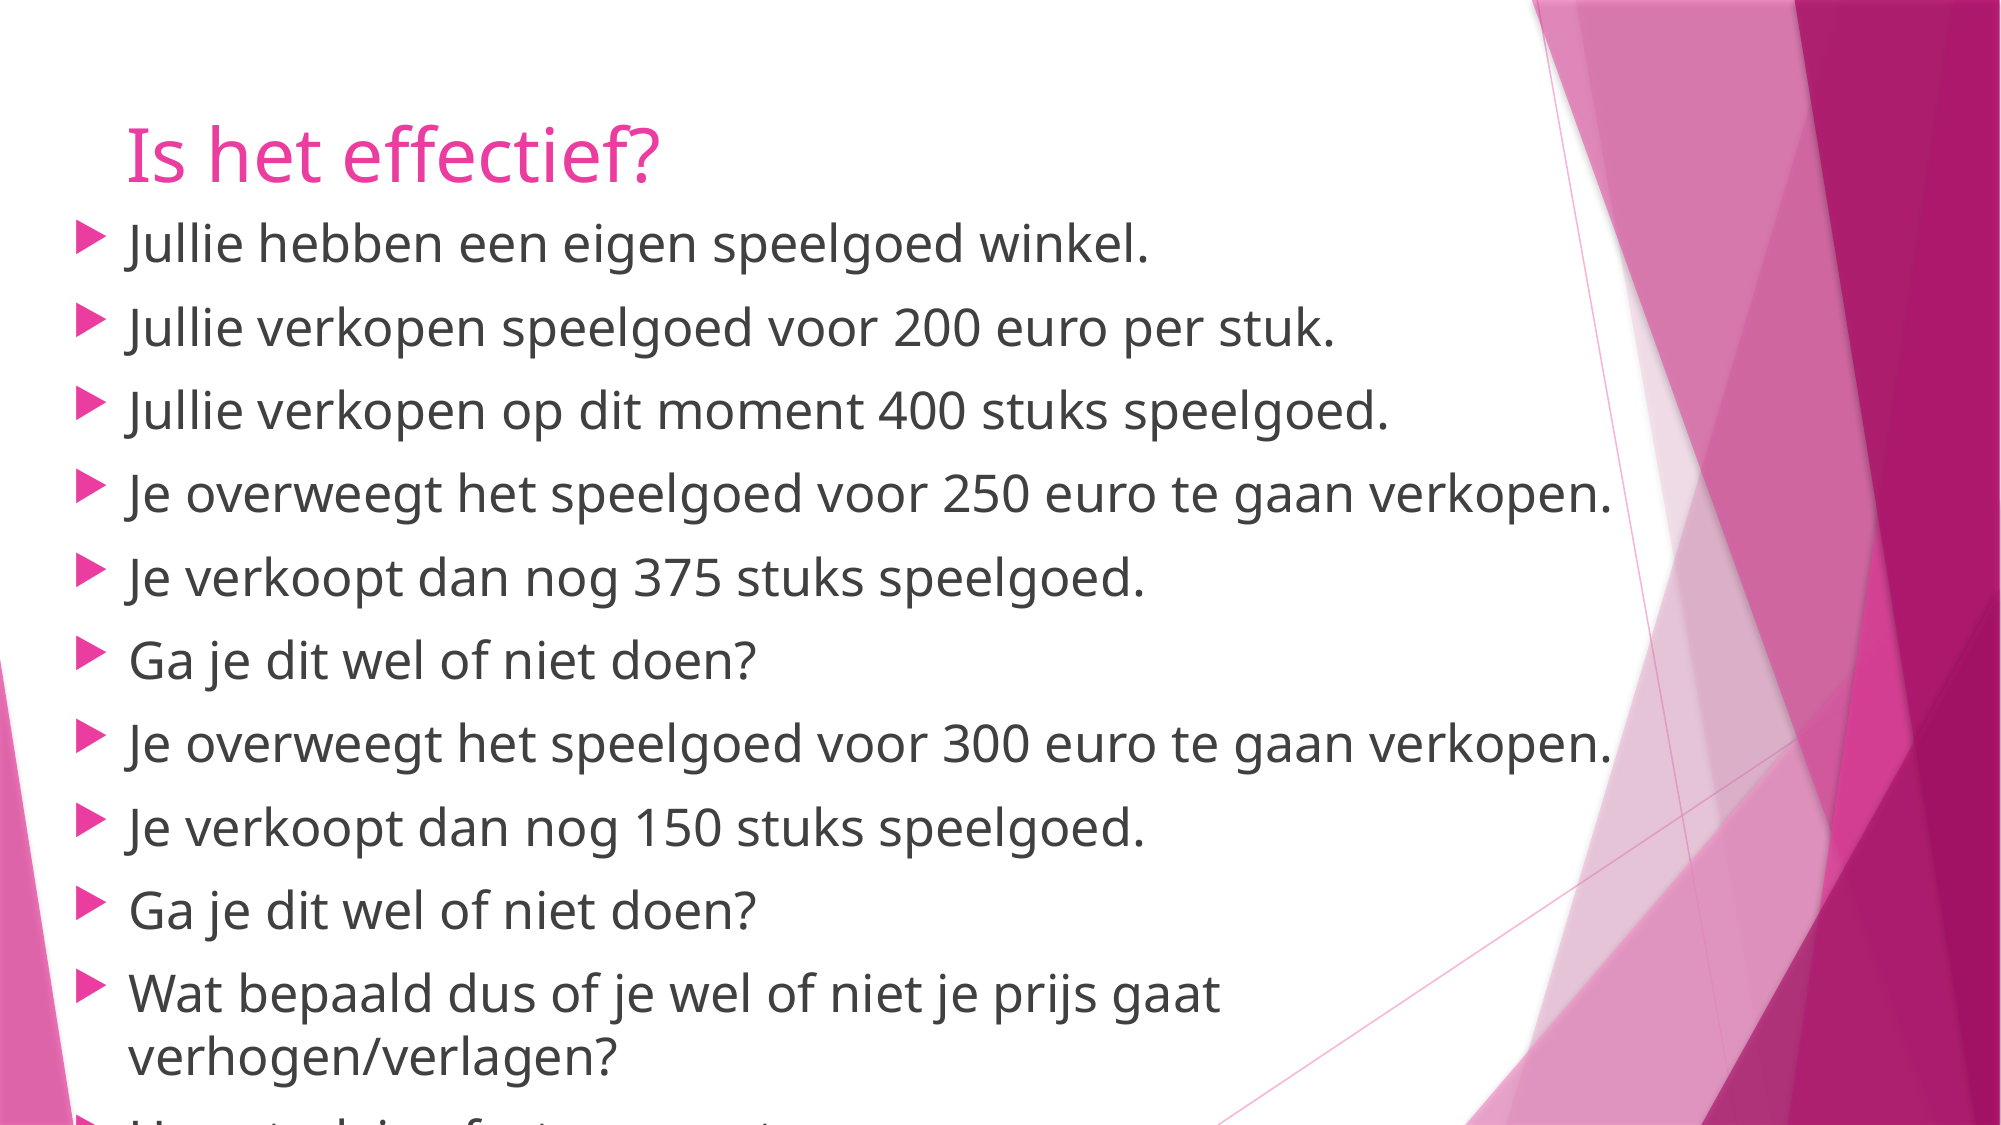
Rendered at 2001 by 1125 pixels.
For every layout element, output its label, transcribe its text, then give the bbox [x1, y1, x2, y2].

list Jullie hebben een eigen speelgoed winkel. Jullie verkopen speelgoed voor 200 euro per stuk. Jullie verkopen op dit moment 400 stuks speelgoed. Je overweegt het speelgoed voor 250 euro te gaan verkopen. Je verkoopt dan nog 375 stuks speelgoed. Ga je dit wel of niet doen? Je overweegt het speelgoed voor 300 euro te gaan verkopen. Je verkoopt dan nog 150 stuks speelgoed. Ga je dit wel of niet doen? Wat bepaald dus of je wel of niet je prijs gaat verhogen/verlagen? Hoe sterk je afzet reageert. [57, 203, 1725, 991]
title Is het effectief? [111, 99, 1522, 203]
